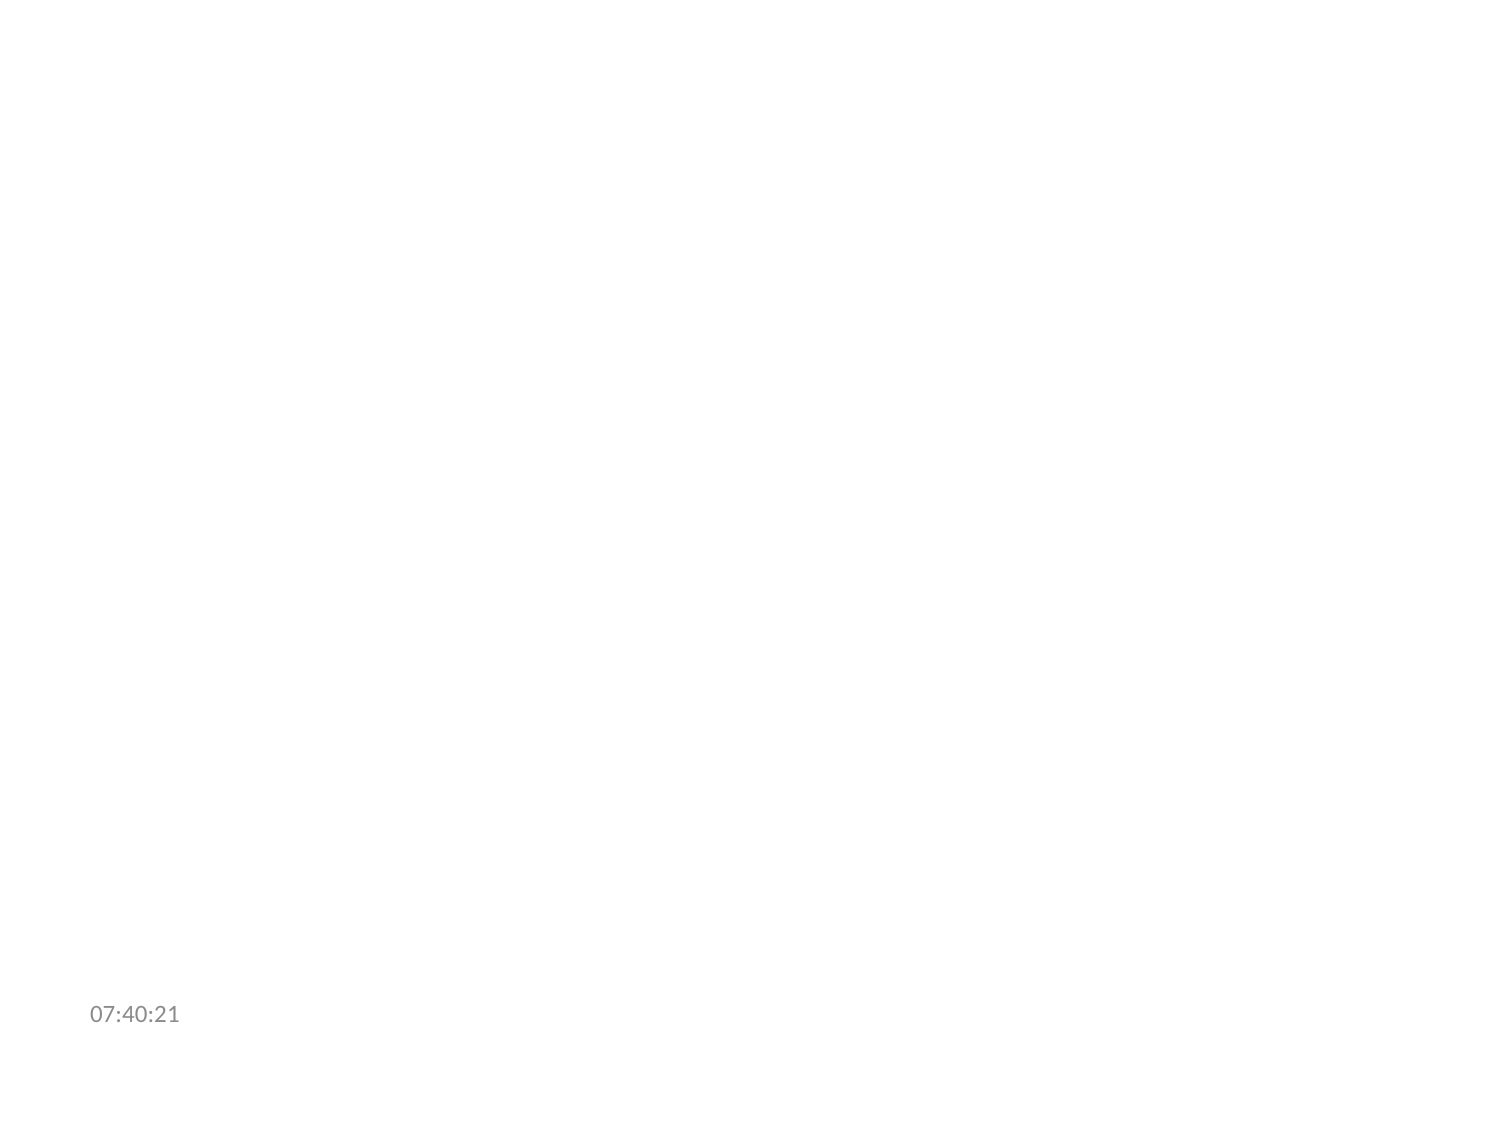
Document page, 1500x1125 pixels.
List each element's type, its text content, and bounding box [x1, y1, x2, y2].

text_box 15:35:09 [75, 982, 425, 1043]
